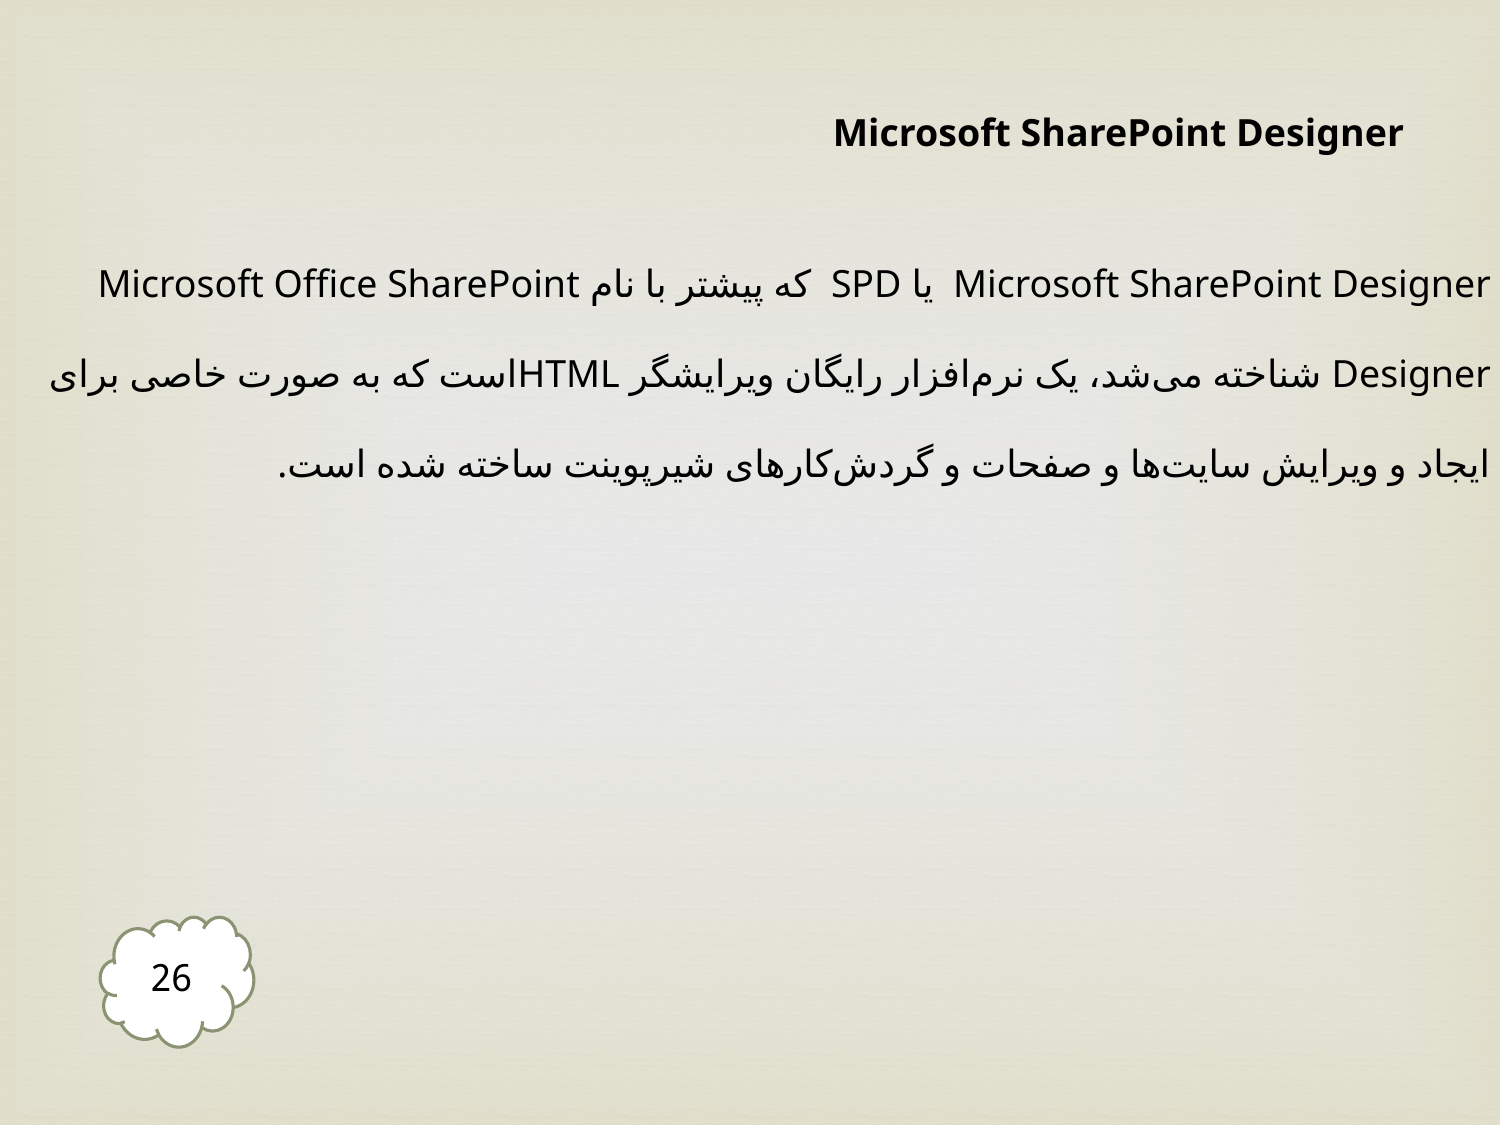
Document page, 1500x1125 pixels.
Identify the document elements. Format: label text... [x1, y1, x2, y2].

text_box Microsoft SharePoint Designer یا SPD که پیشتر با نام Microsoft Office SharePoint Designer شناخته می‌شد، یک نرم‌افزار رایگان ویرایشگر HTMLاست که به صورت خاصی برای ایجاد و ویرایش سایت‌ها و صفحات و گردش‌کارهای شیرپوینت ساخته شده است. [0, 208, 1500, 493]
text_box Microsoft SharePoint Designer [818, 101, 1420, 162]
